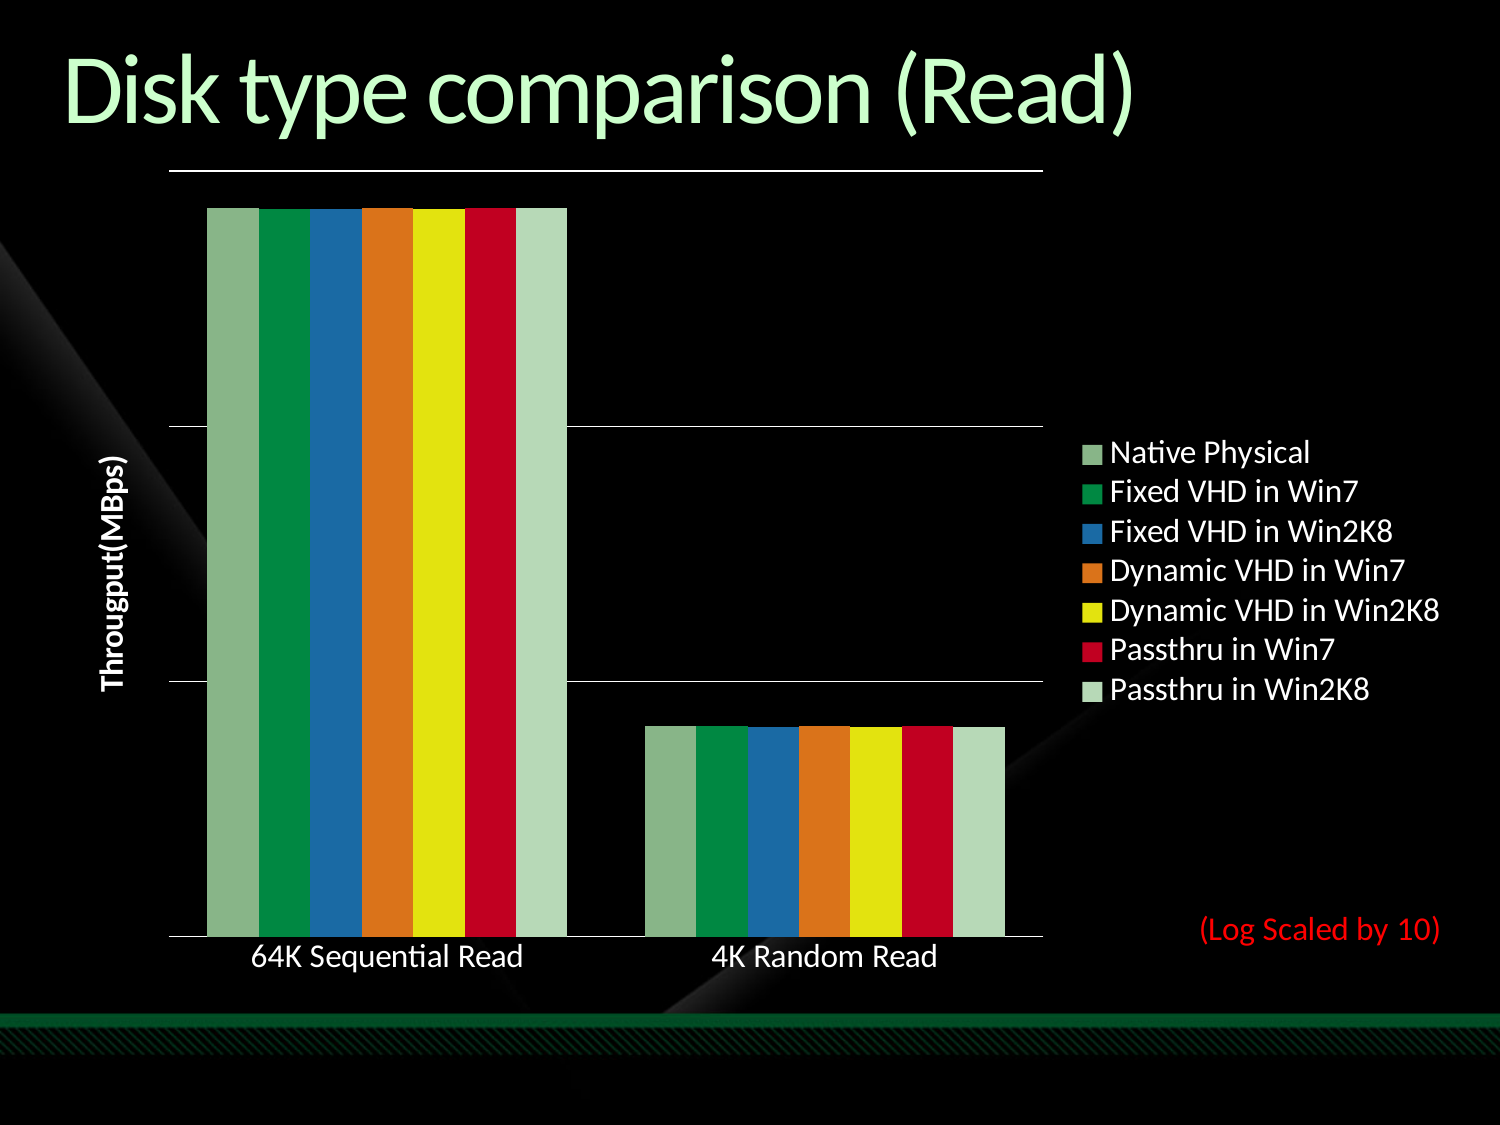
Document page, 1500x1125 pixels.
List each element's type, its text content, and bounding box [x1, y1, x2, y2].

picture [0, 0, 1500, 1125]
chart [60, 154, 1465, 993]
title Disk type comparison (Read) [62, 37, 1438, 147]
